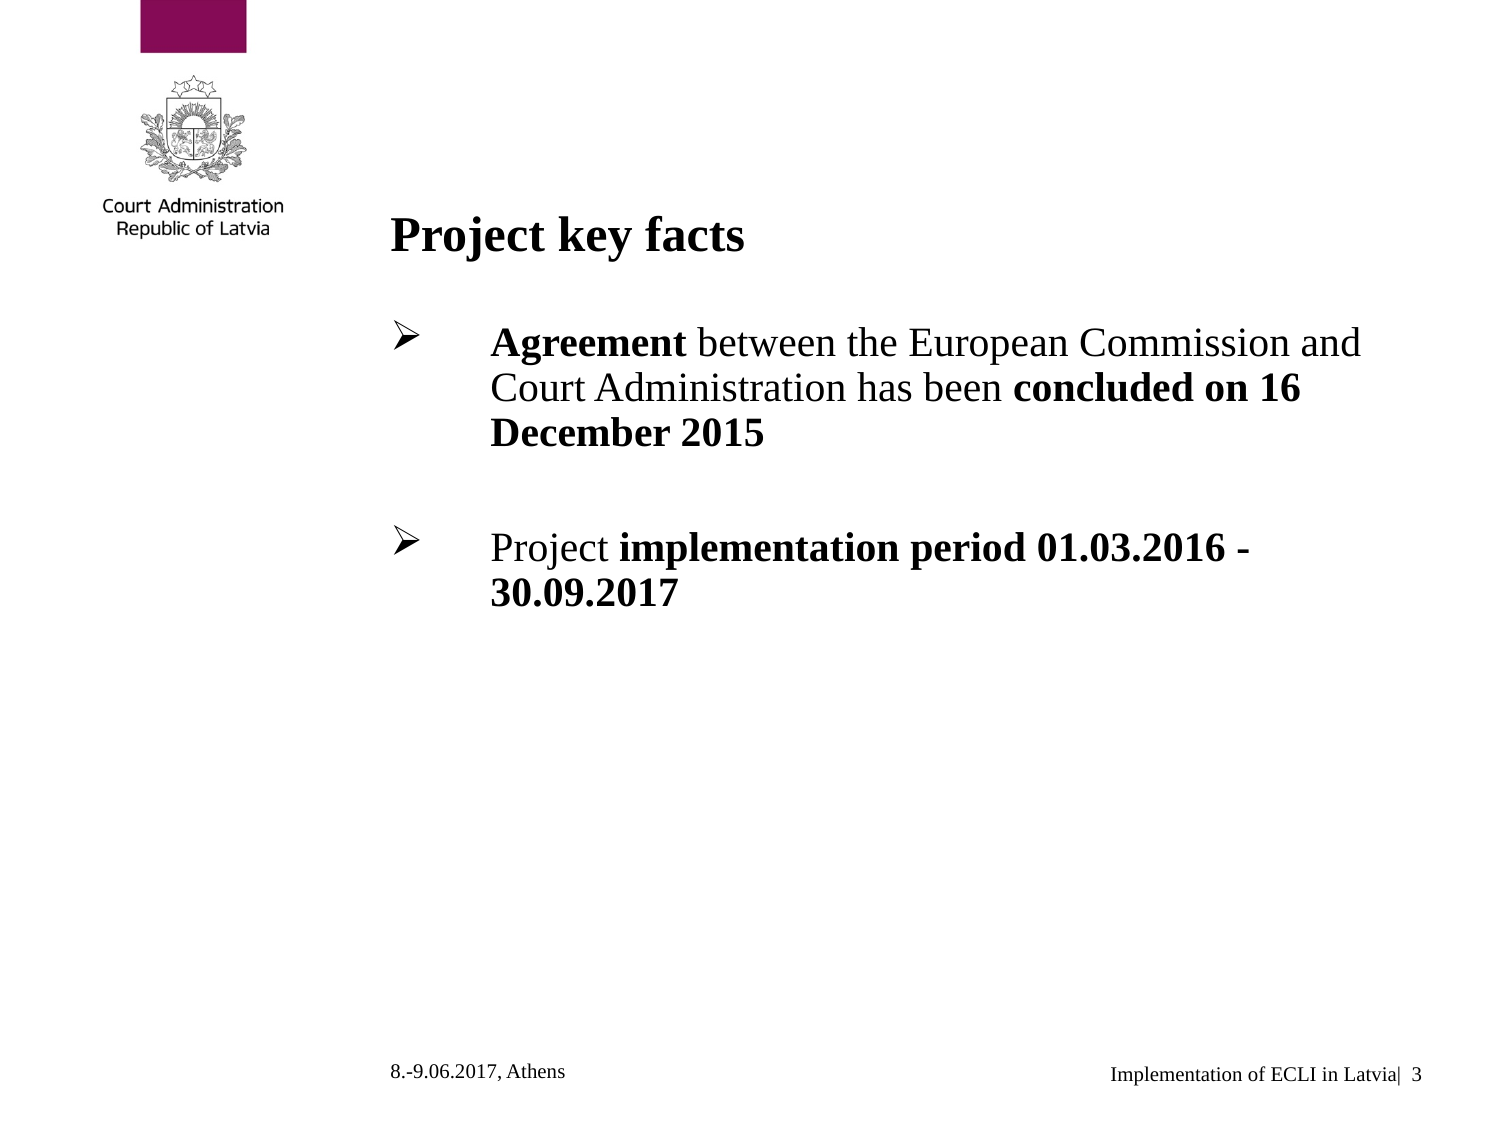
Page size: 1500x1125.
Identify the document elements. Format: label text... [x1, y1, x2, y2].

title Project key facts [375, 112, 1413, 270]
slide_number Implementation of ECLI in Latvia| 3 [1087, 1042, 1438, 1103]
subtitle Agreement between the European Commission and Court Administration has been concluded on 16 December 2015 Project implementation period 01.03.2016 - 30.09.2017 [375, 312, 1413, 1041]
picture [48, 0, 338, 322]
text_box 8.-9.06.2017, Athens [375, 1040, 725, 1100]
